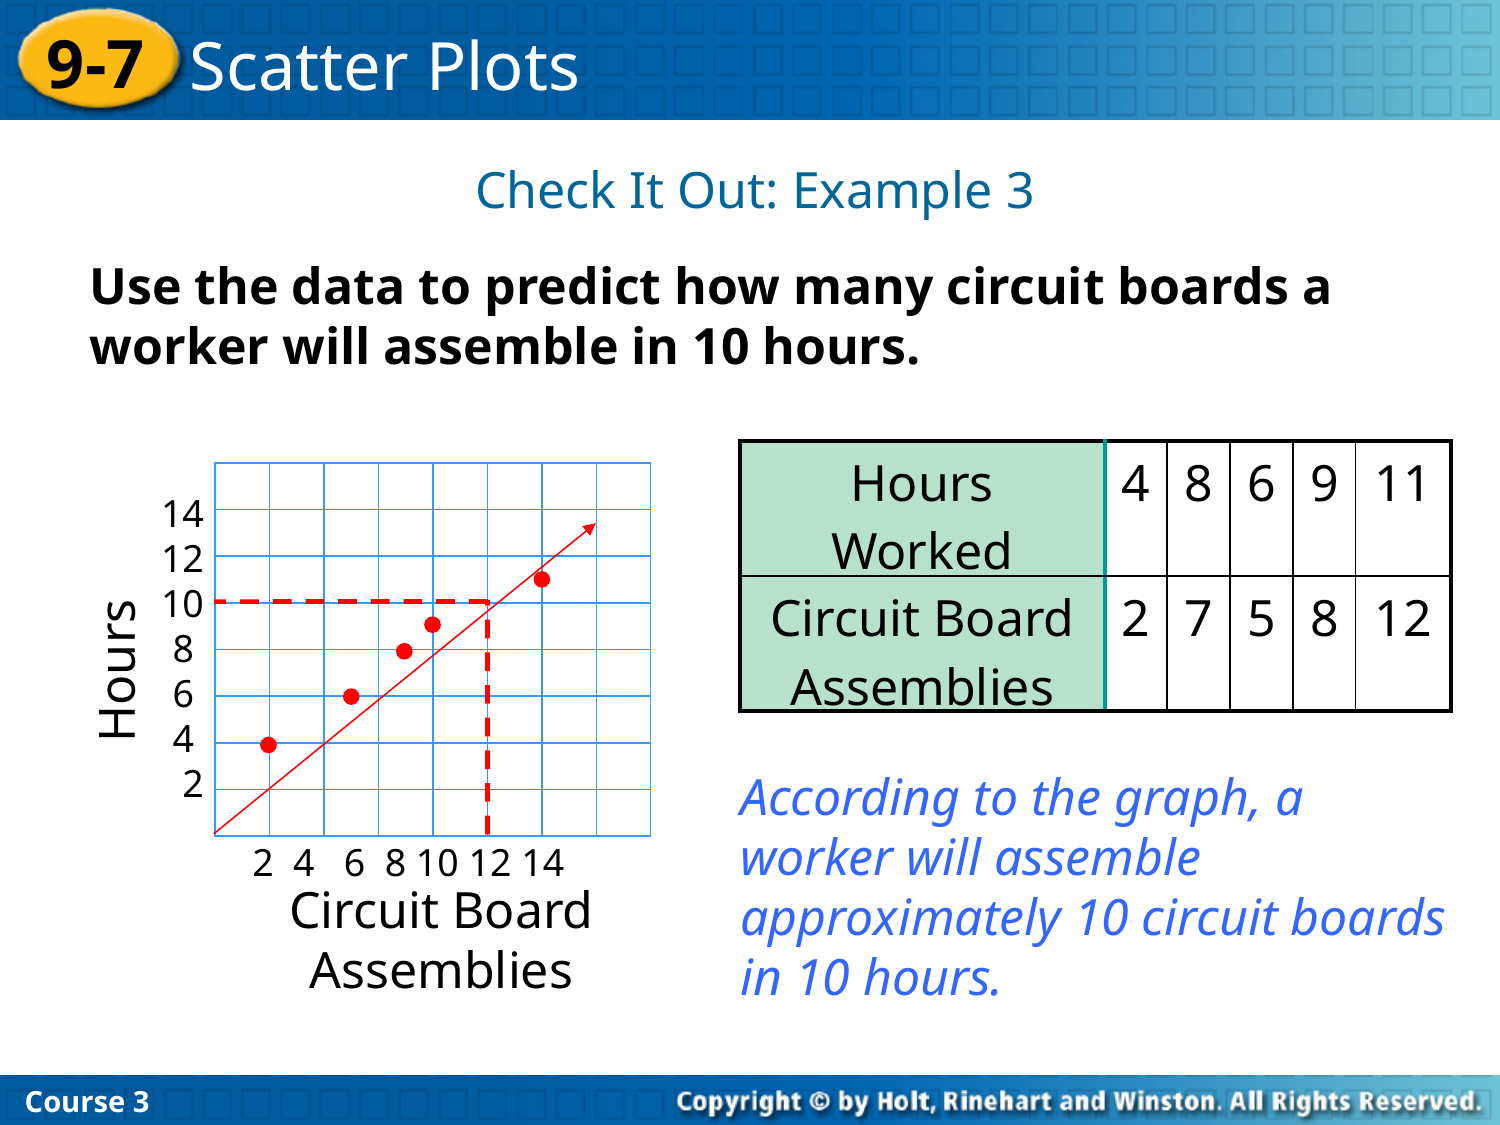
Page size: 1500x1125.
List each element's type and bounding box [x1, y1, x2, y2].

text_box [214, 462, 651, 837]
text_box [0, 0, 1500, 1125]
